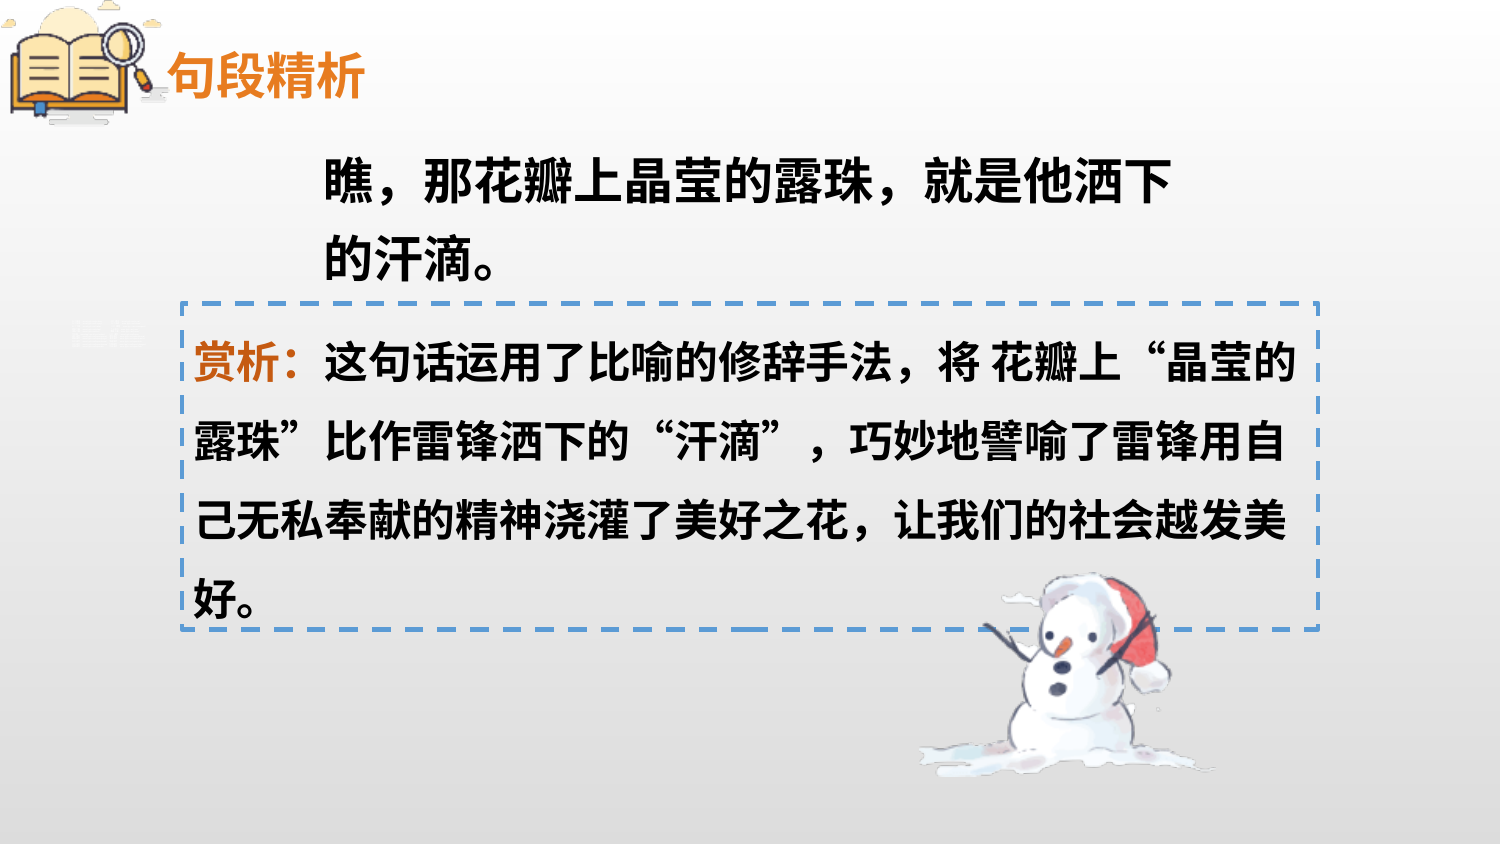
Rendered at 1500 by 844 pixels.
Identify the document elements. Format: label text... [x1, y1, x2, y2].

picture [919, 572, 1216, 778]
text_box 瞧，那花瓣上晶莹的露珠，就是他洒下 的汗滴。 [312, 125, 1195, 293]
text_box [0, 0, 386, 128]
text_box 赏析：这句话运用了比喻的修辞手法，将 花瓣上“晶莹的露珠”比作雷锋洒下的“汗滴”，巧妙地譬喻了雷锋用自己无私奉献的精神浇灌了美好之花，让我们的社会越发美好。 [181, 303, 1319, 630]
